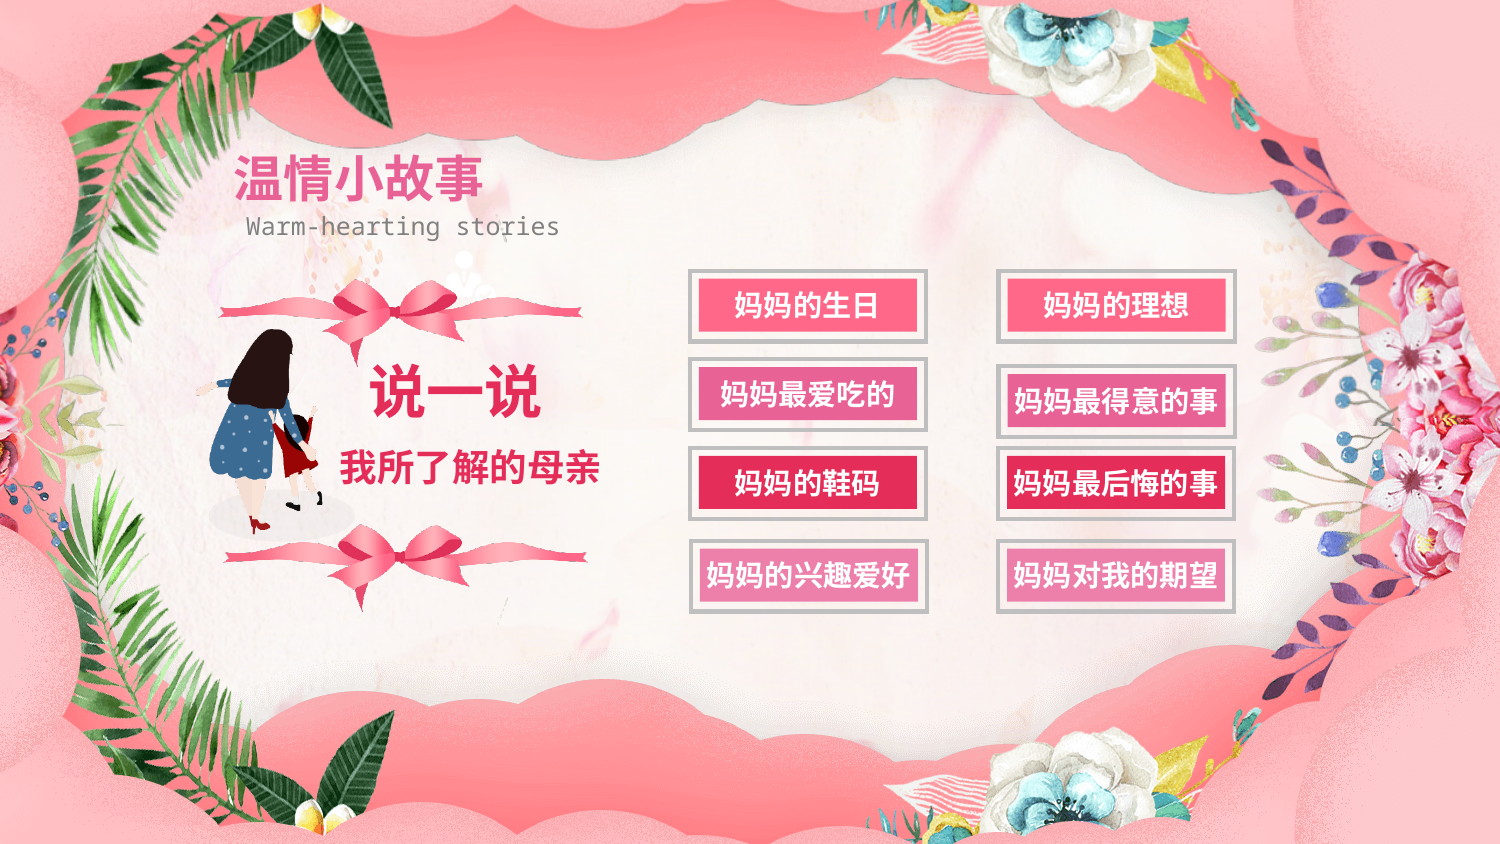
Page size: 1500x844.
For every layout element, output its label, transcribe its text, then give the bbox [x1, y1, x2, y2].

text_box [324, 250, 618, 498]
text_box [689, 270, 927, 342]
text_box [997, 540, 1235, 612]
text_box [689, 447, 927, 520]
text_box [205, 273, 598, 619]
picture [0, 0, 1500, 844]
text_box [997, 447, 1235, 520]
text_box Warm-hearting stories [230, 202, 577, 249]
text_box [998, 270, 1235, 342]
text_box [998, 365, 1235, 438]
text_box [689, 359, 927, 431]
text_box 温情小故事 [218, 139, 500, 216]
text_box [690, 540, 928, 612]
